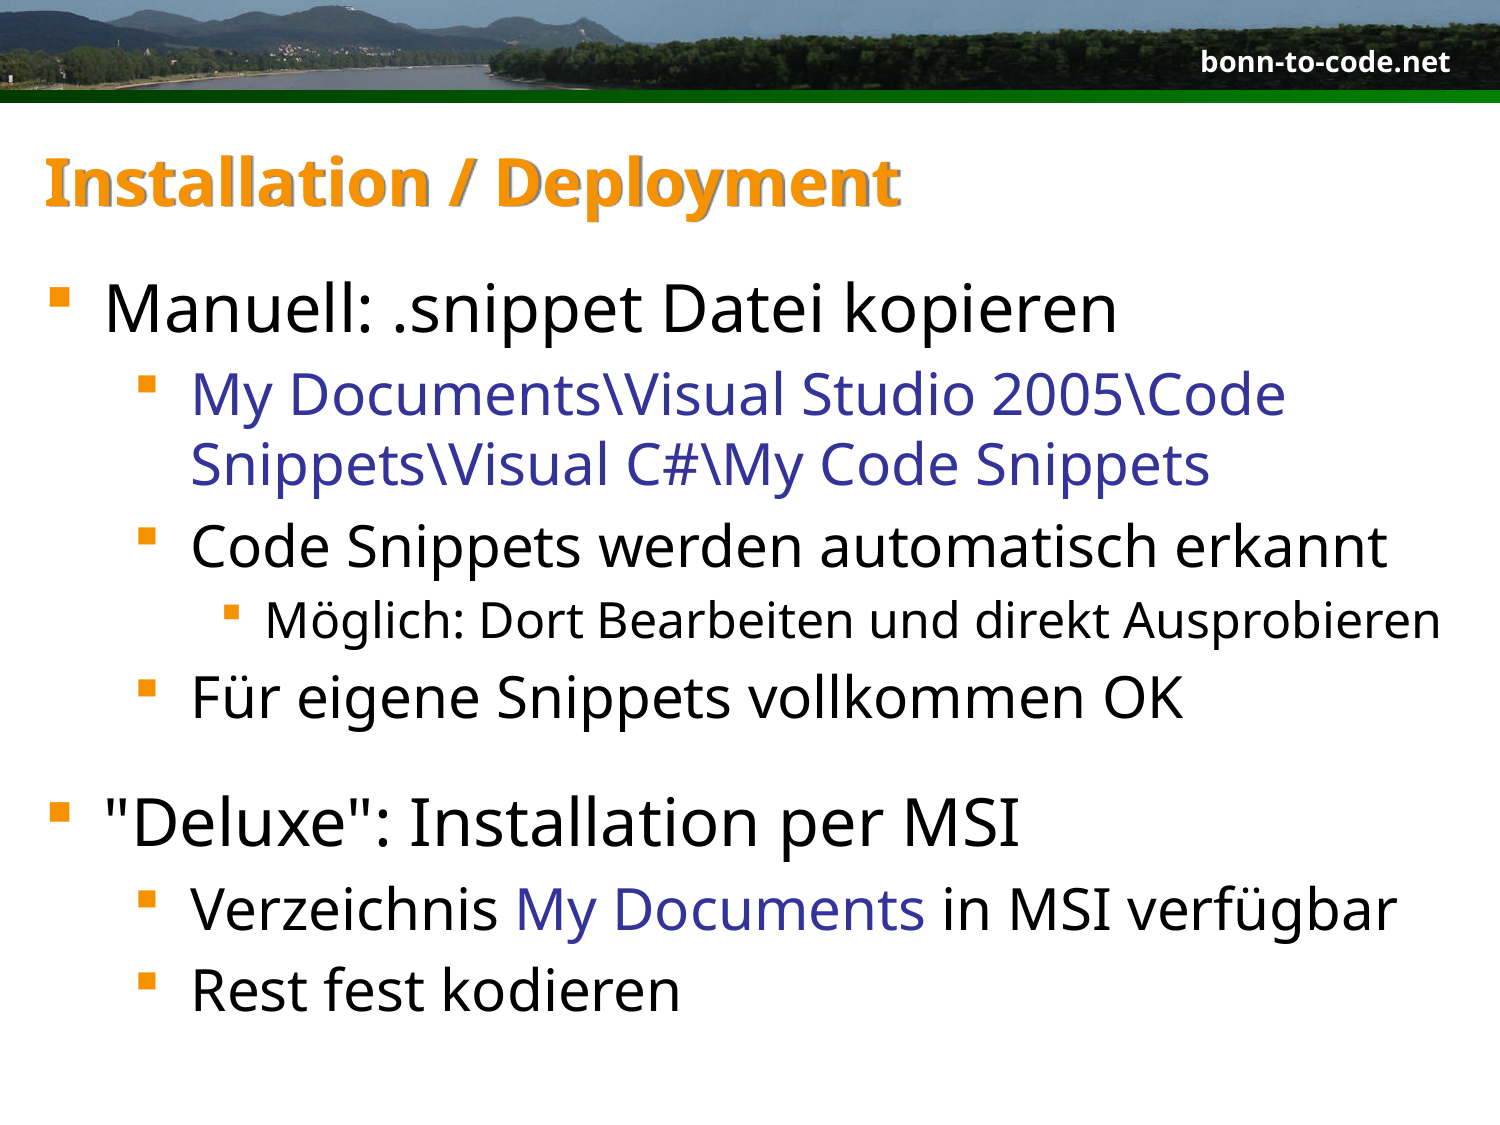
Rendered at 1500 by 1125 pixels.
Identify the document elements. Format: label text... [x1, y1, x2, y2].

title Installation / Deployment [29, 101, 1471, 257]
list Manuell: .snippet Datei kopieren My Documents\Visual Studio 2005\Code Snippets\Visual C#\My Code Snippets Code Snippets werden automatisch erkannt Möglich: Dort Bearbeiten und direkt Ausprobieren Für eigene Snippets vollkommen OK "Deluxe": Installation per MSI Verzeichnis My Documents in MSI verfügbar Rest fest kodieren [29, 257, 1471, 1114]
picture [0, 0, 1500, 90]
